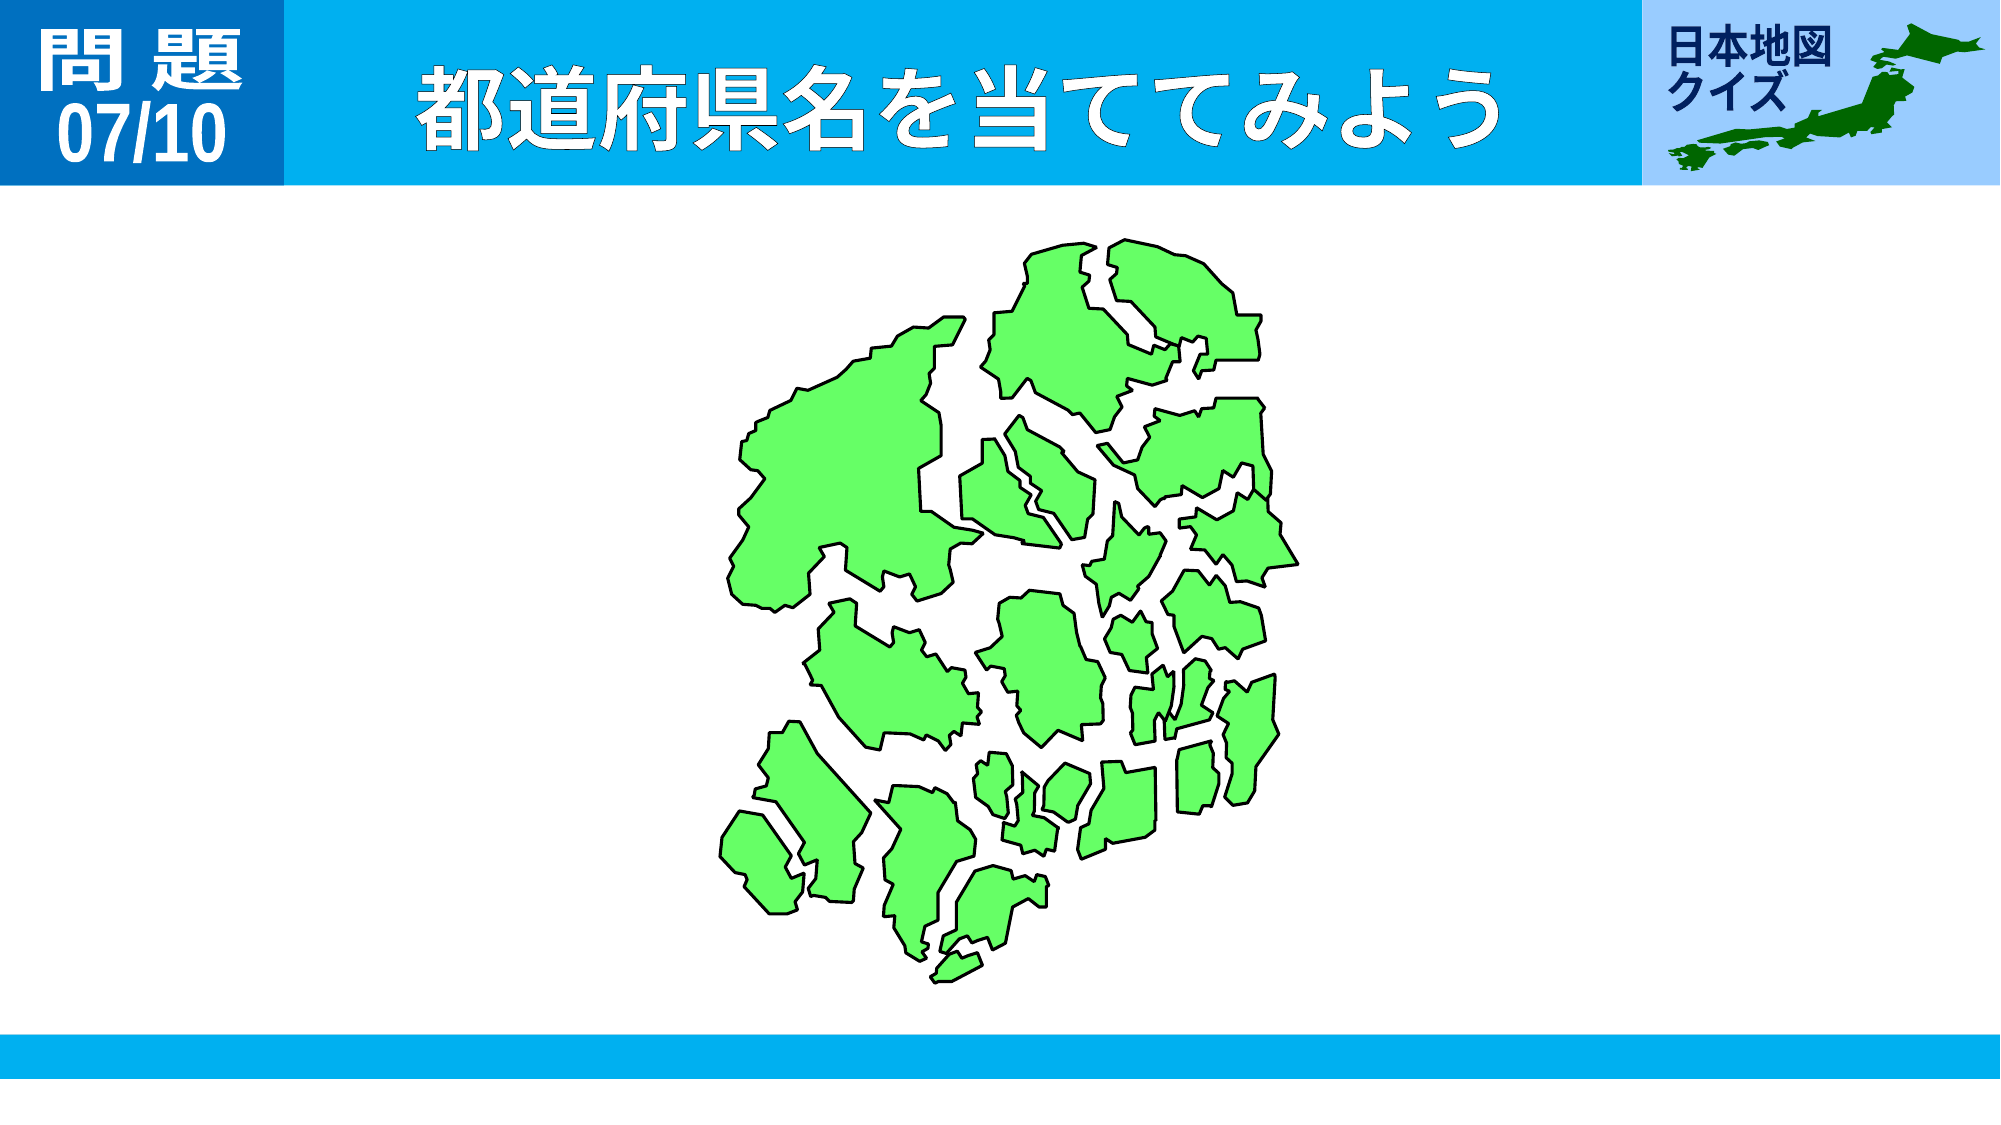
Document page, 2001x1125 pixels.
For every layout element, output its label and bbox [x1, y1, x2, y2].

text_box [0, 1034, 2000, 1079]
text_box [719, 239, 1299, 984]
